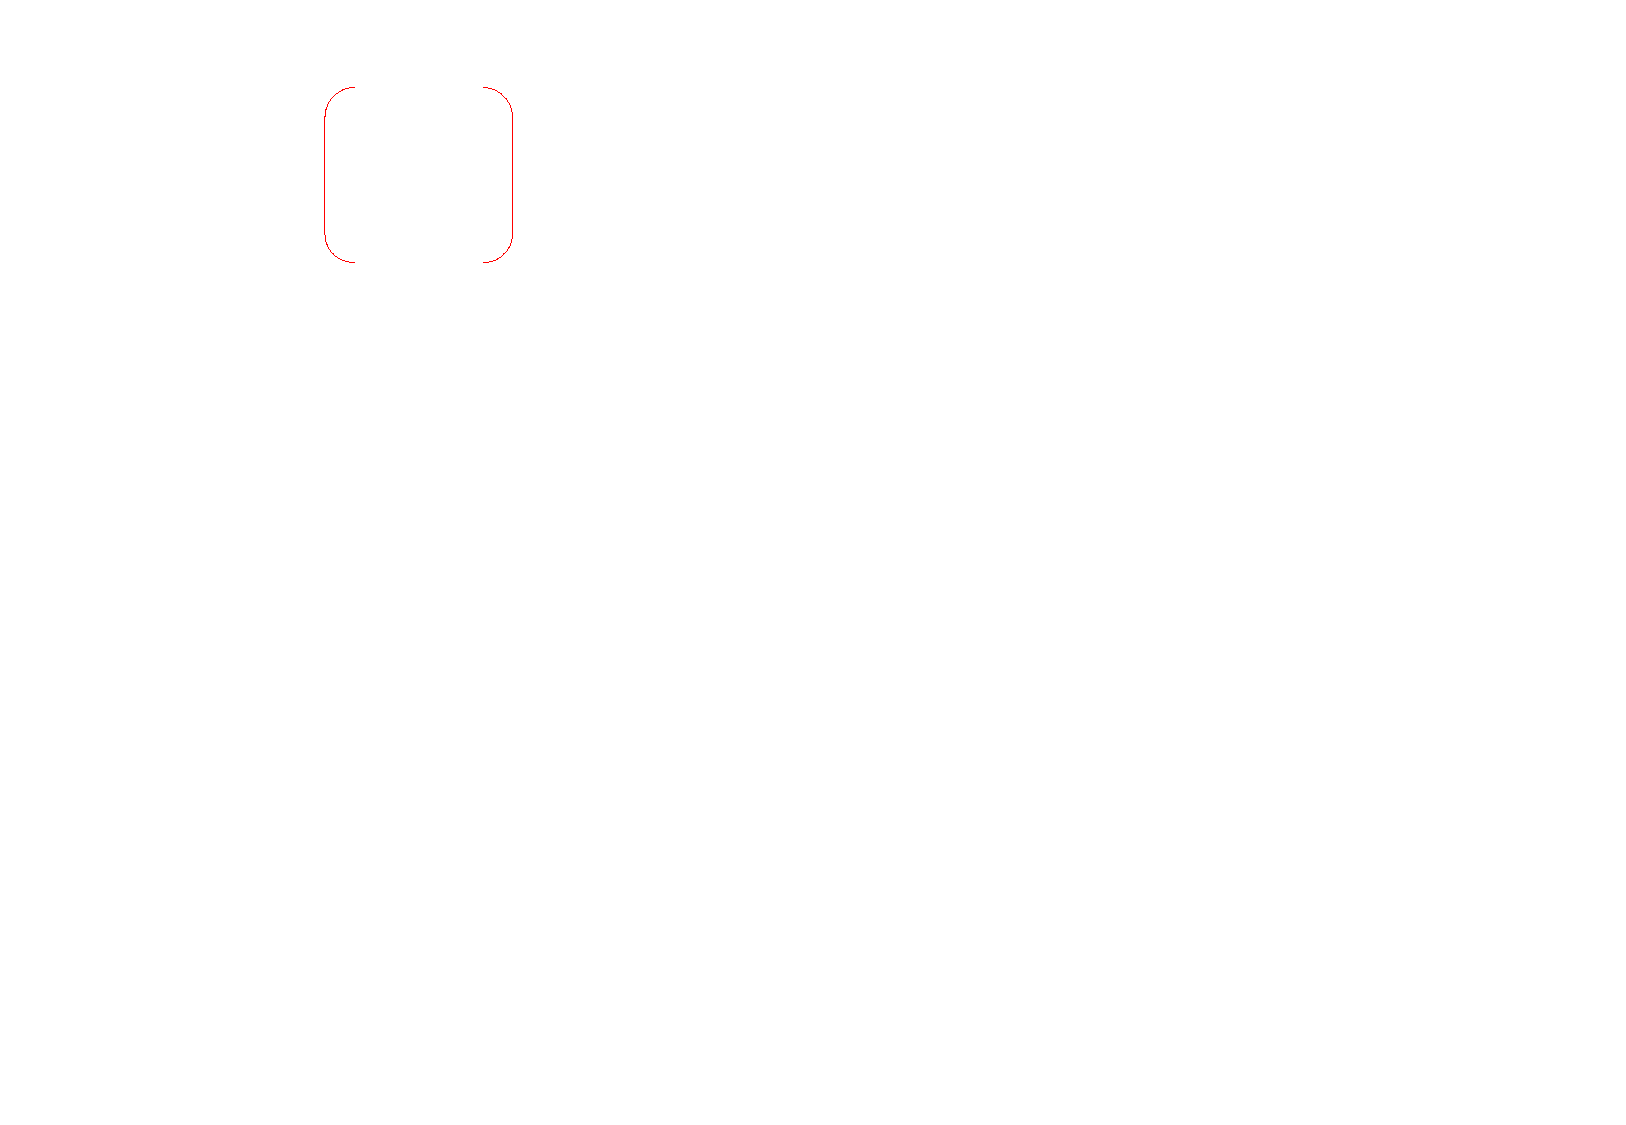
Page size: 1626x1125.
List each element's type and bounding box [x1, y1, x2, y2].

text_box [324, 87, 513, 263]
